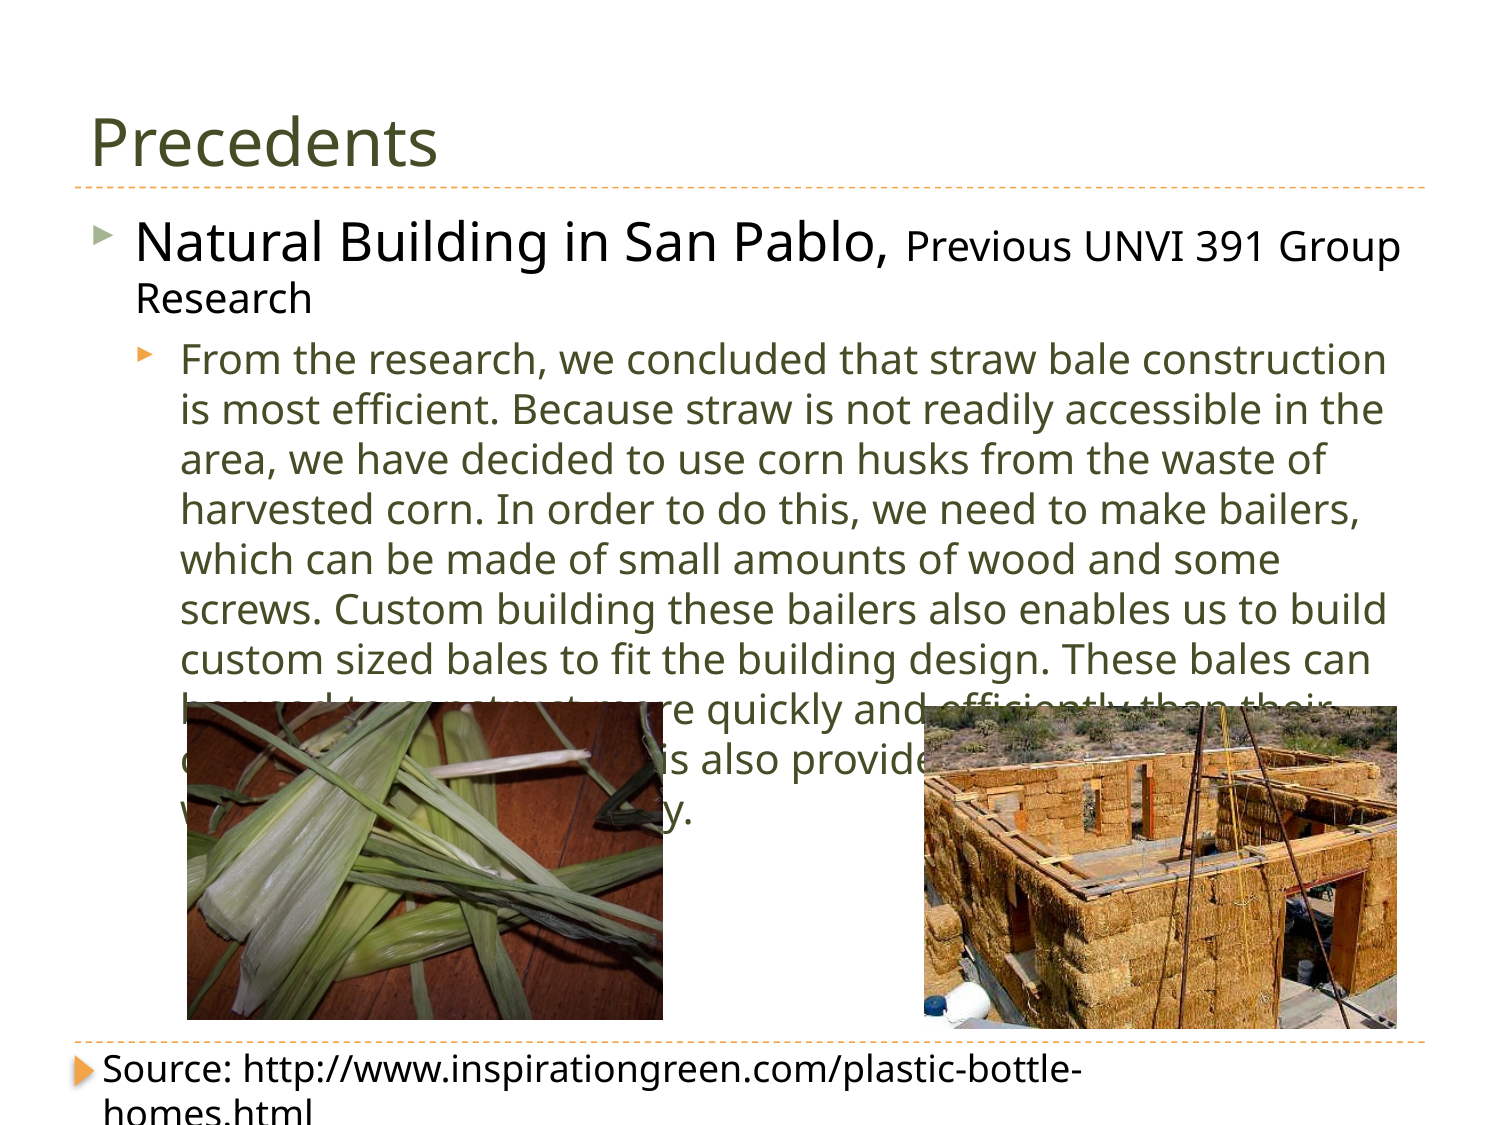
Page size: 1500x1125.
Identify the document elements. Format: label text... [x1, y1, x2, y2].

text_box Source: http://www.inspirationgreen.com/plastic-bottle-homes.html [87, 1037, 1263, 1125]
list Natural Building in San Pablo, Previous UNVI 391 Group Research From the research, we concluded that straw bale construction is most efficient. Because straw is not readily accessible in the area, we have decided to use corn husks from the waste of harvested corn. In order to do this, we need to make bailers, which can be made of small amounts of wood and some screws. Custom building these bailers also enables us to build custom sized bales to fit the building design. These bales can be used to construct more quickly and efficiently than their current use of adobe. This also provides them to utilize their waste in a productive way. [75, 200, 1425, 1010]
picture [924, 706, 1397, 1029]
title Precedents [75, 24, 1425, 188]
picture [187, 702, 663, 1020]
